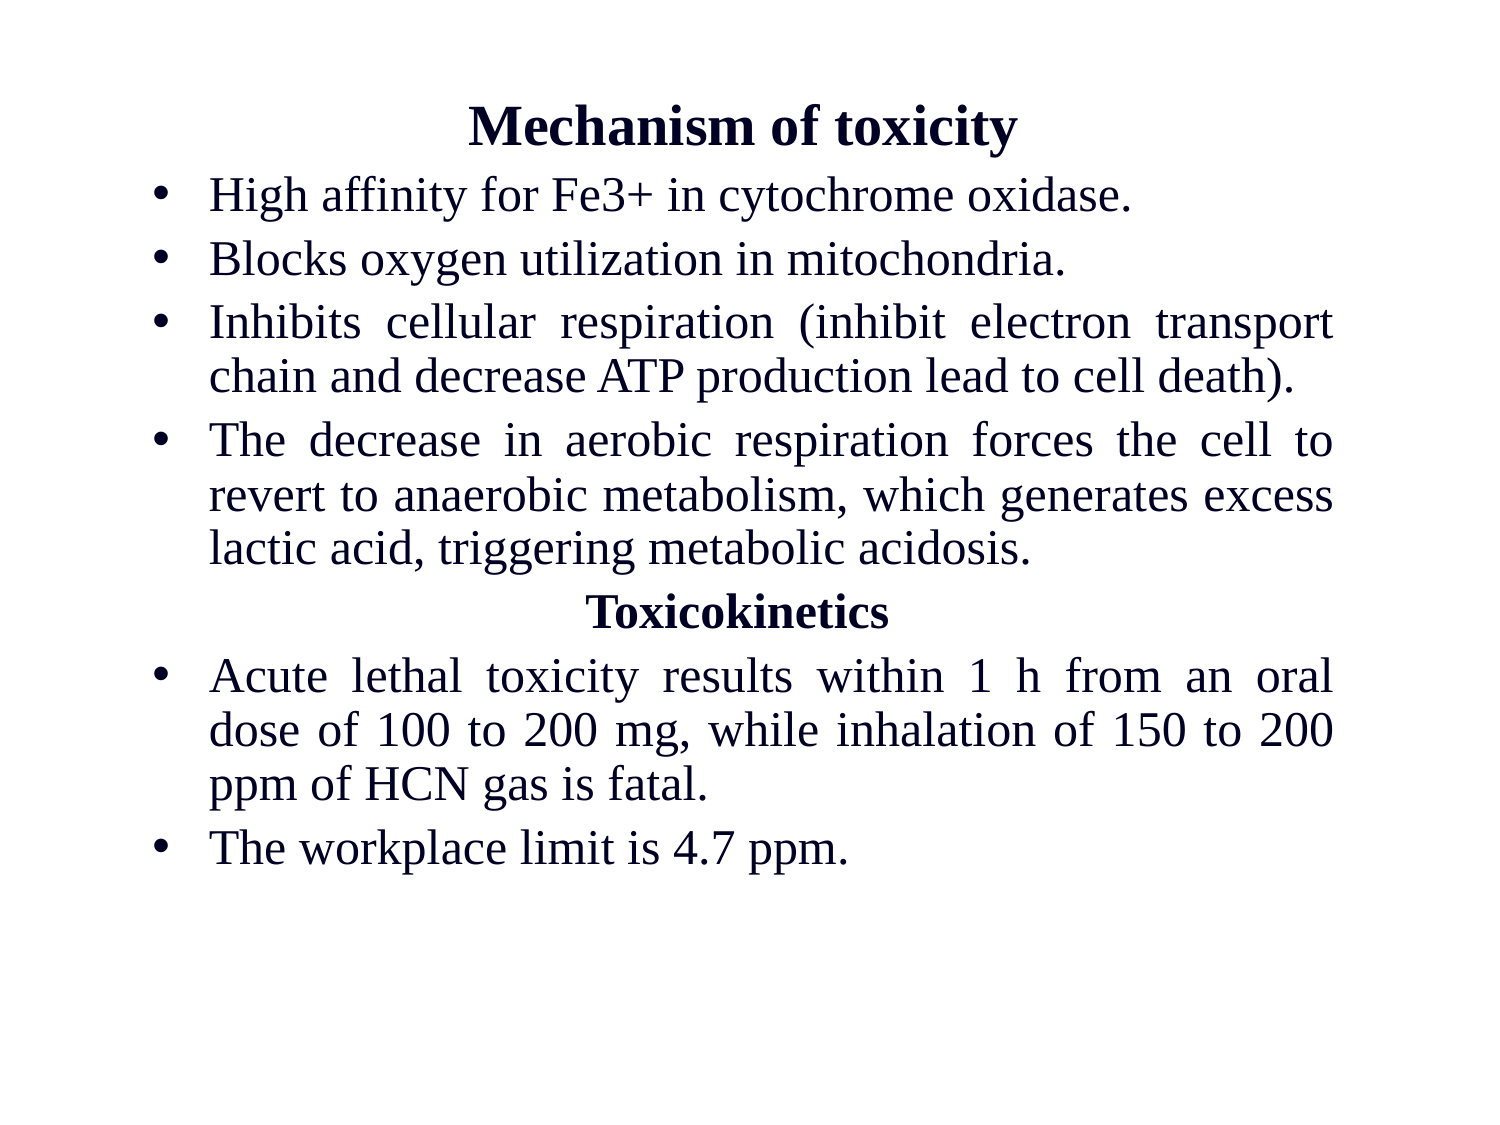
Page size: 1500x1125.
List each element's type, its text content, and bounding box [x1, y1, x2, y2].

list Mechanism of toxicity High affinity for Fe3+ in cytochrome oxidase. Blocks oxygen utilization in mitochondria. Inhibits cellular respiration (inhibit electron transport chain and decrease ATP production lead to cell death). The decrease in aerobic respiration forces the cell to revert to anaerobic metabolism, which generates excess lactic acid, triggering metabolic acidosis. Toxicokinetics Acute lethal toxicity results within 1 h from an oral dose of 100 to 200 mg, while inhalation of 150 to 200 ppm of HCN gas is fatal. The workplace limit is 4.7 ppm. [137, 87, 1350, 988]
